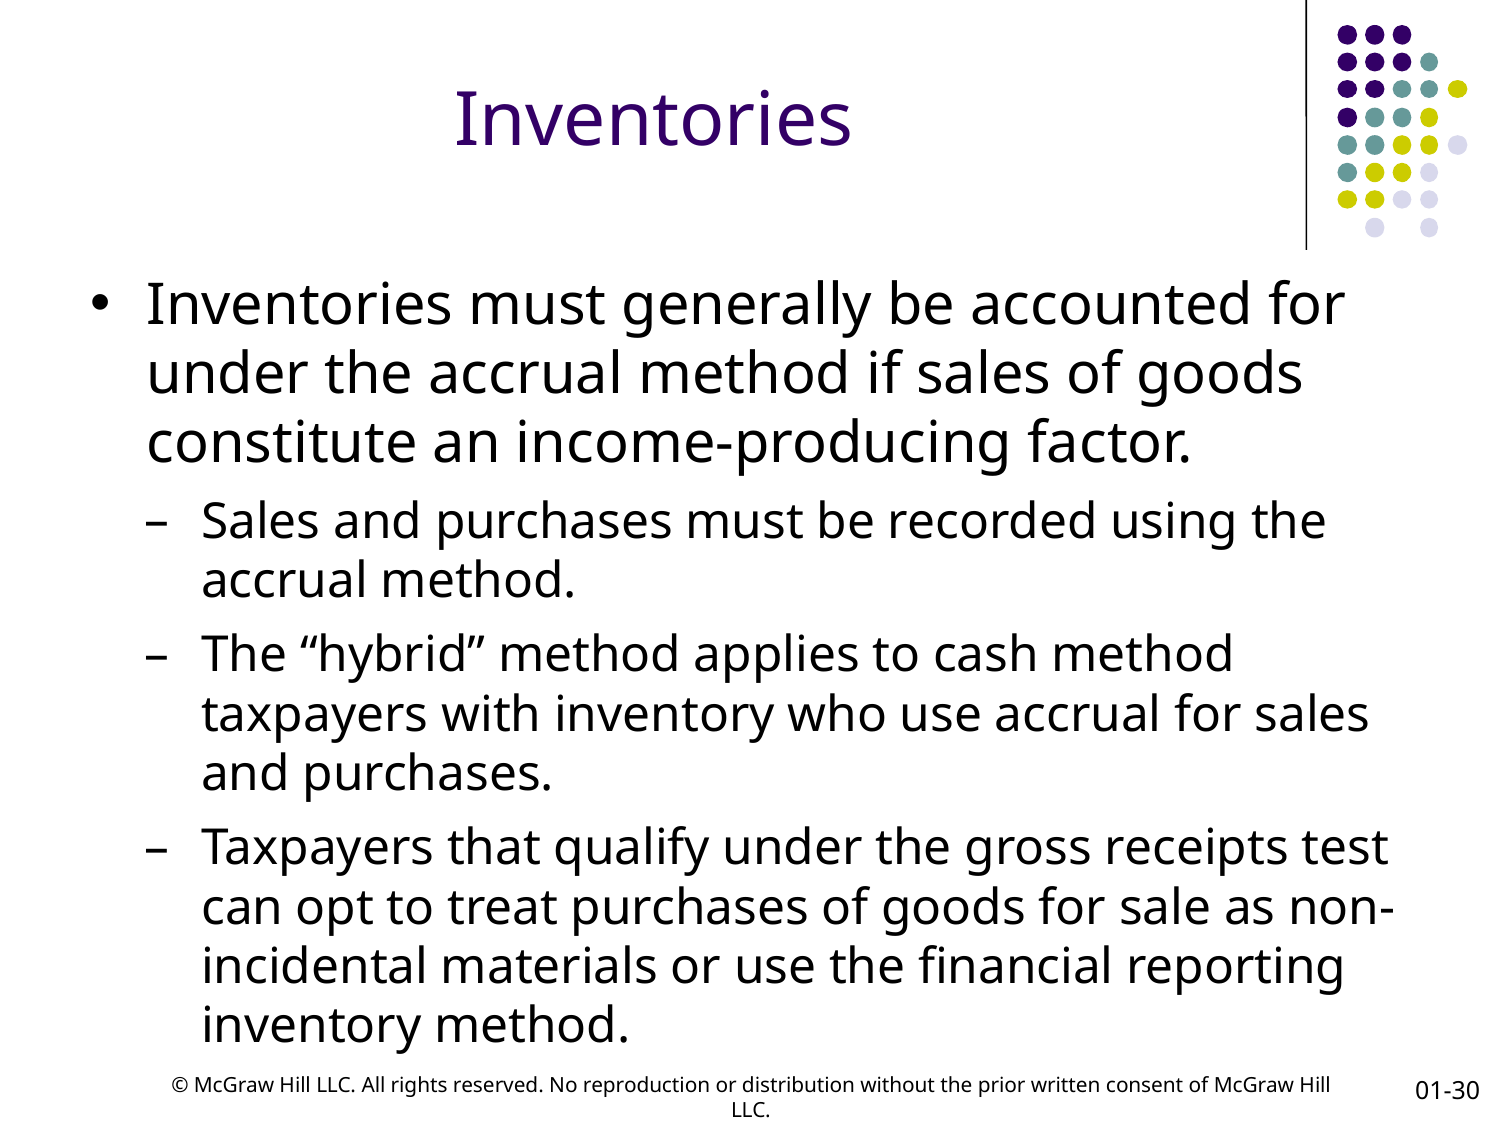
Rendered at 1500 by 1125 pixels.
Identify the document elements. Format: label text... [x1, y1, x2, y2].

title Inventories [32, 8, 1275, 234]
slide_number 01-30 [1345, 1061, 1496, 1122]
list Inventories must generally be accounted for under the accrual method if sales of goods constitute an income-producing factor. Sales and purchases must be recorded using the accrual method. The “hybrid” method applies to cash method taxpayers with inventory who use accrual for sales and purchases. Taxpayers that qualify under the gross receipts test can opt to treat purchases of goods for sale as non-incidental materials or use the financial reporting inventory method. [75, 259, 1425, 1062]
